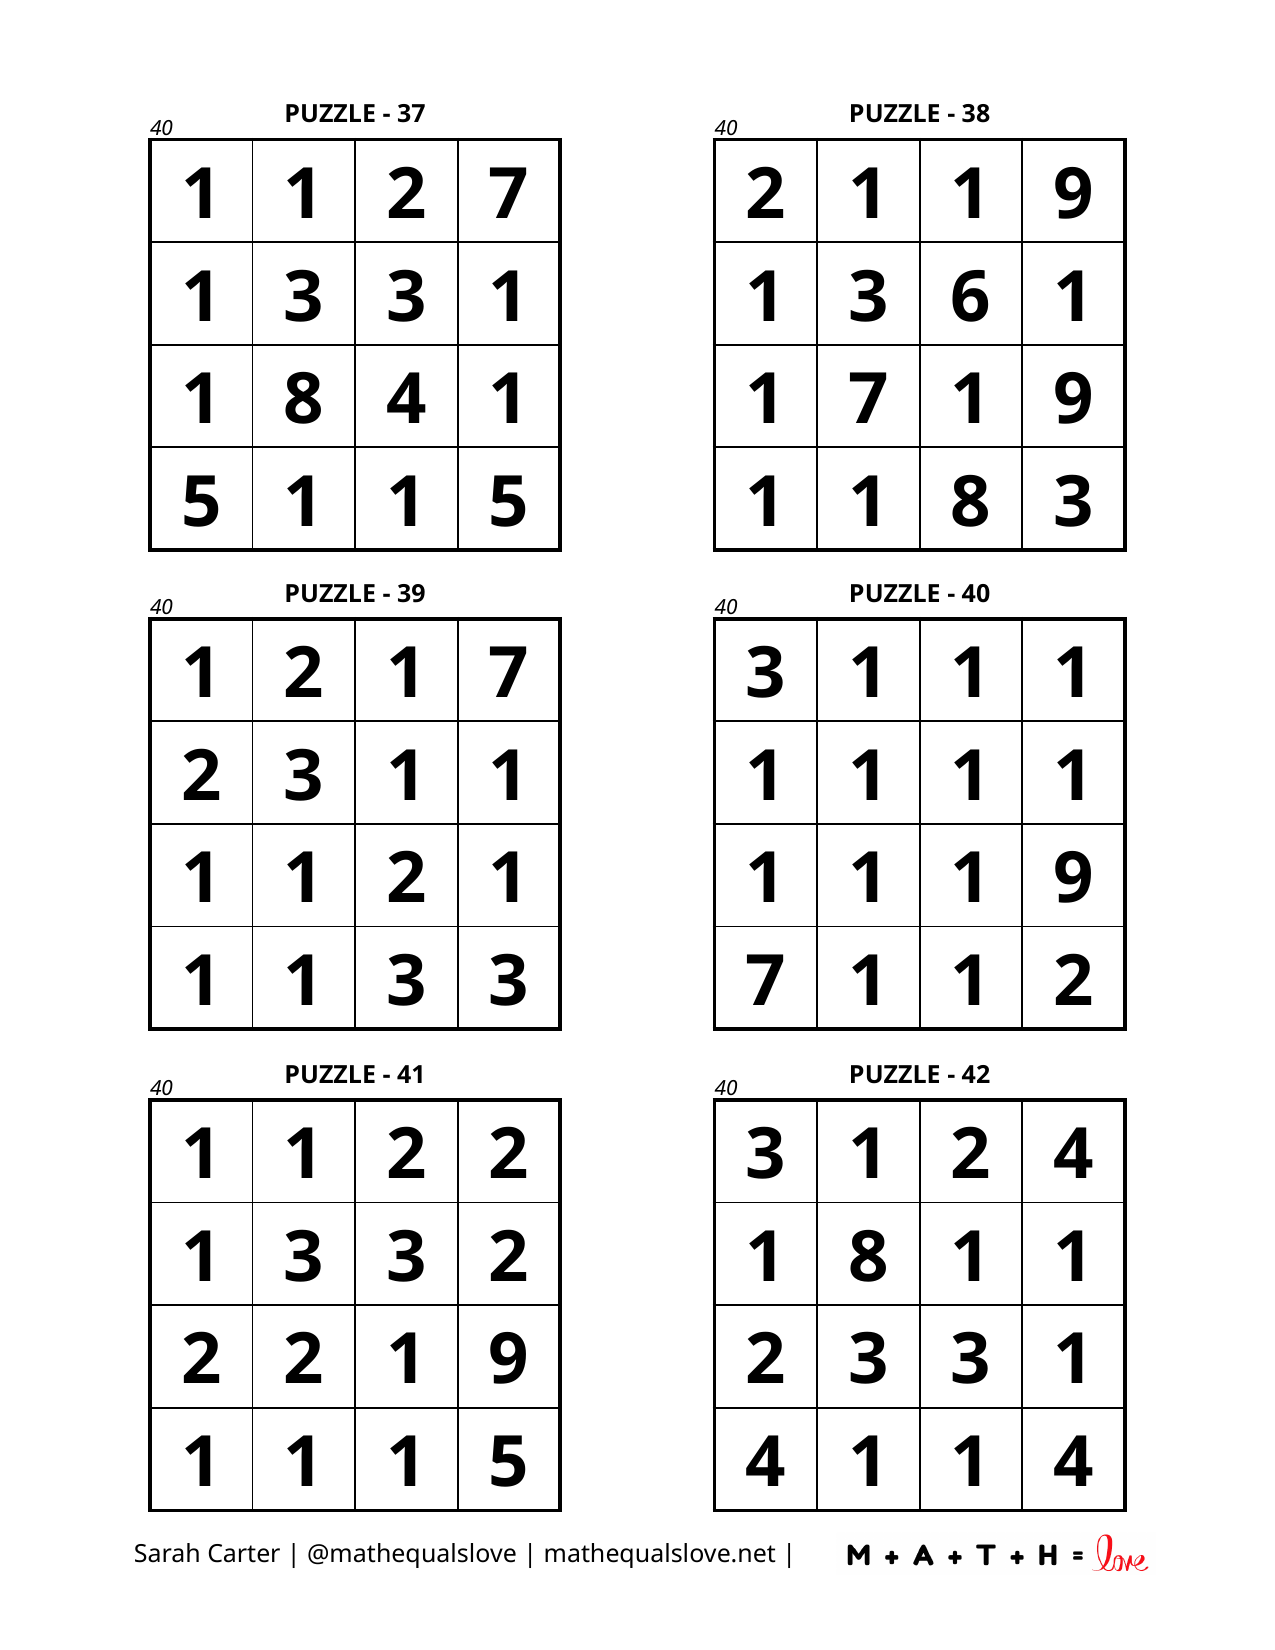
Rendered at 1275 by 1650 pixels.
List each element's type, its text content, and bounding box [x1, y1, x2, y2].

table_header 1 [253, 1102, 354, 1202]
table_cell 8 [818, 1203, 919, 1304]
table_cell 3 [253, 722, 354, 823]
table_cell 6 [921, 243, 1021, 344]
table_cell 2 [356, 825, 457, 926]
text_box PUZZLE - 42 [714, 1058, 1125, 1089]
table_cell 2 [253, 1306, 354, 1407]
text_box PUZZLE - 41 [149, 1058, 561, 1089]
table_header 3 [716, 1102, 816, 1202]
table_cell 1 [818, 1409, 919, 1509]
table_cell 9 [1023, 825, 1123, 926]
table_header 7 [459, 621, 558, 720]
table_header 1 [152, 1102, 252, 1202]
table_cell 4 [1023, 1409, 1123, 1509]
text_box 40 [149, 593, 359, 619]
table_cell 2 [459, 1203, 558, 1304]
table_cell 9 [1023, 346, 1123, 446]
table_cell 1 [921, 1203, 1021, 1304]
table_cell 1 [152, 243, 252, 344]
table_cell 3 [1023, 448, 1123, 548]
table_header 3 [716, 621, 816, 720]
text_box 40 [149, 1074, 359, 1100]
table_cell 9 [459, 1306, 558, 1407]
table_header 2 [716, 141, 816, 241]
table_cell 1 [459, 825, 558, 926]
table_cell 8 [921, 448, 1021, 548]
picture [835, 1532, 1157, 1576]
table_cell 1 [152, 825, 252, 926]
table_header 1 [152, 141, 252, 241]
table_cell 1 [152, 1409, 252, 1509]
table_cell 1 [921, 927, 1021, 1027]
table_cell 1 [356, 448, 457, 548]
table_cell 1 [253, 1409, 354, 1509]
table_cell 1 [818, 448, 919, 548]
table_cell 1 [356, 1306, 457, 1407]
table_header 2 [253, 621, 354, 720]
table_cell 3 [253, 243, 354, 344]
table_cell 1 [716, 448, 816, 548]
table_header 1 [253, 141, 354, 241]
table_cell 1 [716, 346, 816, 446]
table_cell 2 [1023, 927, 1123, 1027]
table_cell 4 [716, 1409, 816, 1509]
table_cell 1 [921, 1409, 1021, 1509]
table_cell 1 [818, 722, 919, 823]
table_cell 1 [716, 722, 816, 823]
table_cell 1 [1023, 1306, 1123, 1407]
table_cell 1 [818, 825, 919, 926]
table_cell 2 [152, 1306, 252, 1407]
table_cell 1 [921, 825, 1021, 926]
table_header 1 [152, 621, 252, 720]
table_cell 1 [253, 825, 354, 926]
table_cell 3 [253, 1203, 354, 1304]
table_header 4 [1023, 1102, 1123, 1202]
table_cell 1 [921, 722, 1021, 823]
table_cell 3 [921, 1306, 1021, 1407]
table_cell 1 [253, 448, 354, 548]
table_cell 3 [356, 1203, 457, 1304]
table_header 1 [818, 1102, 919, 1202]
table_cell 7 [818, 346, 919, 446]
text_box 40 [714, 593, 923, 619]
table_cell 5 [152, 448, 252, 548]
text_box 40 [714, 114, 923, 140]
table_cell 3 [459, 927, 558, 1027]
table_cell 1 [459, 243, 558, 344]
table_cell 4 [356, 346, 457, 446]
table_header 2 [921, 1102, 1021, 1202]
table_cell 5 [459, 1409, 558, 1509]
table_cell 1 [356, 722, 457, 823]
table_cell 2 [152, 722, 252, 823]
table_cell 1 [459, 346, 558, 446]
table_cell 1 [459, 722, 558, 823]
table_cell 1 [152, 927, 252, 1027]
text_box Sarah Carter | @mathequalslove | mathequalslove.net | [119, 1529, 1199, 1575]
table_header 1 [818, 621, 919, 720]
text_box PUZZLE - 38 [714, 97, 1125, 128]
text_box PUZZLE - 39 [149, 577, 561, 608]
table_cell 1 [1023, 1203, 1123, 1304]
table_header 1 [818, 141, 919, 241]
table_header 1 [921, 621, 1021, 720]
table_cell 1 [716, 825, 816, 926]
table_cell 1 [1023, 722, 1123, 823]
table_cell 3 [818, 1306, 919, 1407]
text_box PUZZLE - 37 [149, 97, 561, 128]
table_cell 1 [152, 1203, 252, 1304]
table_cell 1 [716, 1203, 816, 1304]
table_header 7 [459, 141, 558, 241]
table_cell 1 [356, 1409, 457, 1509]
table_cell 7 [716, 927, 816, 1027]
text_box 40 [149, 114, 359, 140]
table_header 1 [921, 141, 1021, 241]
table_cell 3 [356, 243, 457, 344]
table_cell 2 [716, 1306, 816, 1407]
table_header 2 [356, 1102, 457, 1202]
table_cell 5 [459, 448, 558, 548]
table_cell 1 [152, 346, 252, 446]
table_cell 1 [1023, 243, 1123, 344]
text_box 40 [714, 1074, 923, 1100]
text_box PUZZLE - 40 [714, 577, 1125, 608]
table_header 2 [356, 141, 457, 241]
table_cell 1 [921, 346, 1021, 446]
table_cell 3 [356, 927, 457, 1027]
table_cell 1 [253, 927, 354, 1027]
table_header 1 [356, 621, 457, 720]
table_header 1 [1023, 621, 1123, 720]
table_cell 8 [253, 346, 354, 446]
table_cell 1 [716, 243, 816, 344]
table_cell 3 [818, 243, 919, 344]
table_header 9 [1023, 141, 1123, 241]
table_cell 1 [818, 927, 919, 1027]
table_header 2 [459, 1102, 558, 1202]
